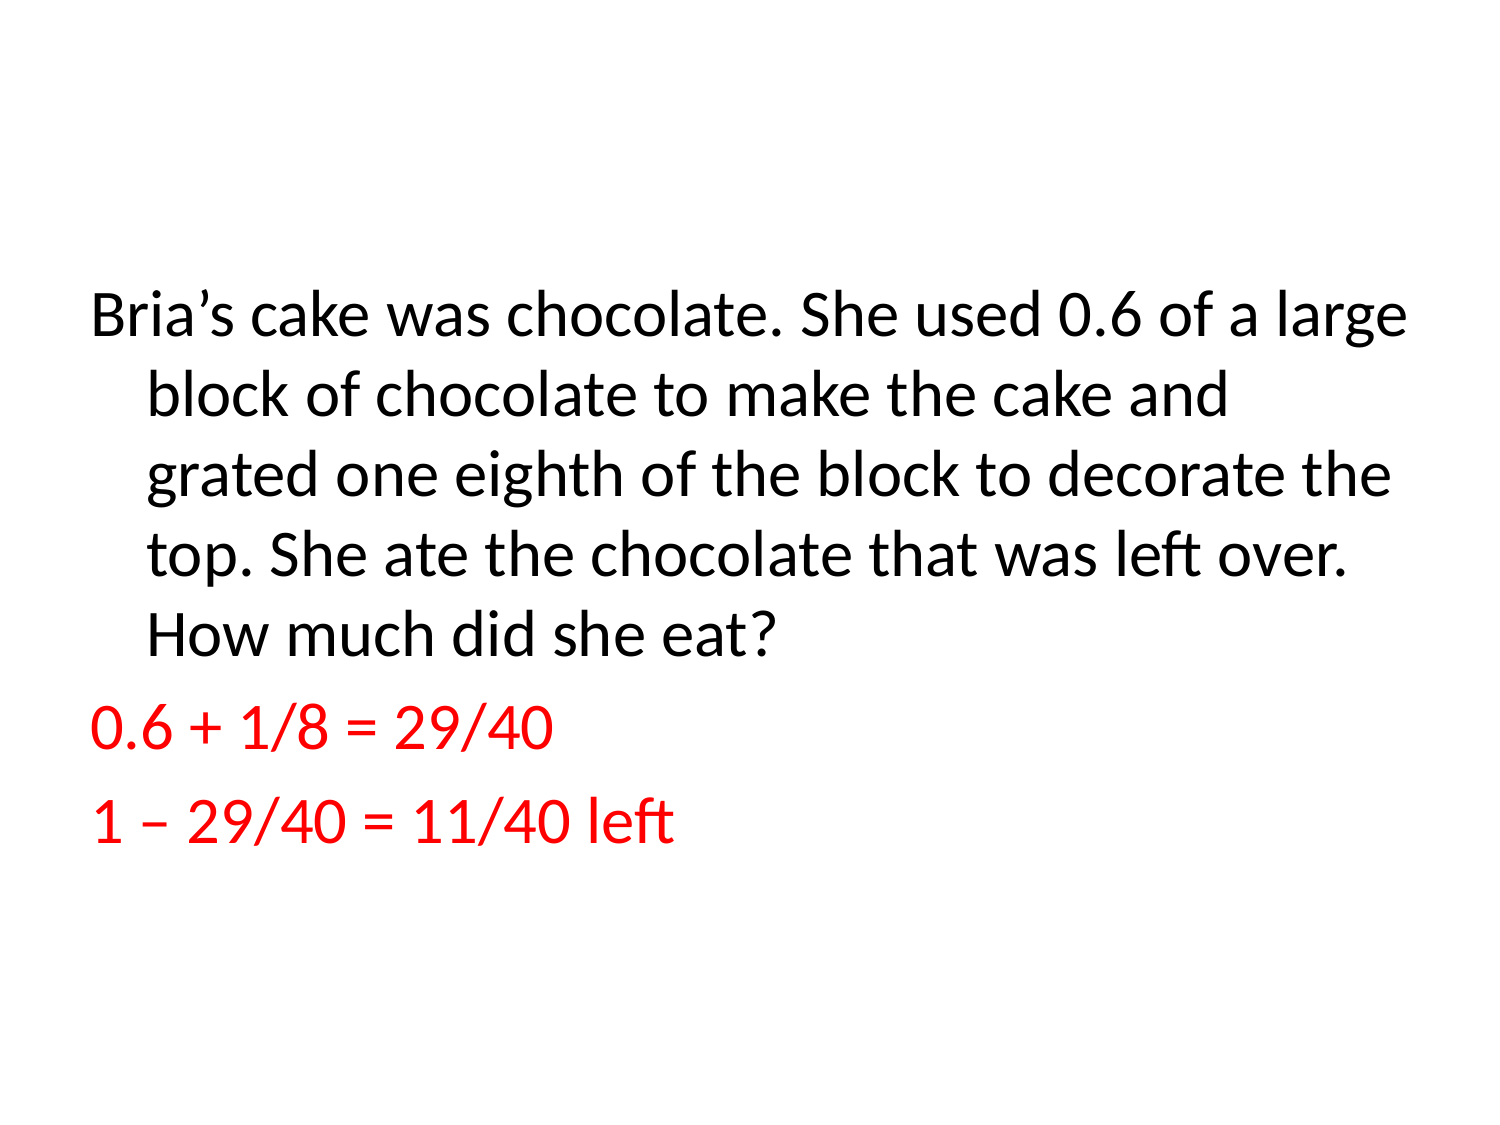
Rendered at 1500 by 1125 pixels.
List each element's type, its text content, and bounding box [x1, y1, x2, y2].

list Bria’s cake was chocolate. She used 0.6 of a large block of chocolate to make the cake and grated one eighth of the block to decorate the top. She ate the chocolate that was left over. How much did she eat? 0.6 + 1/8 = 29/40 1 – 29/40 = 11/40 left [75, 262, 1425, 1005]
